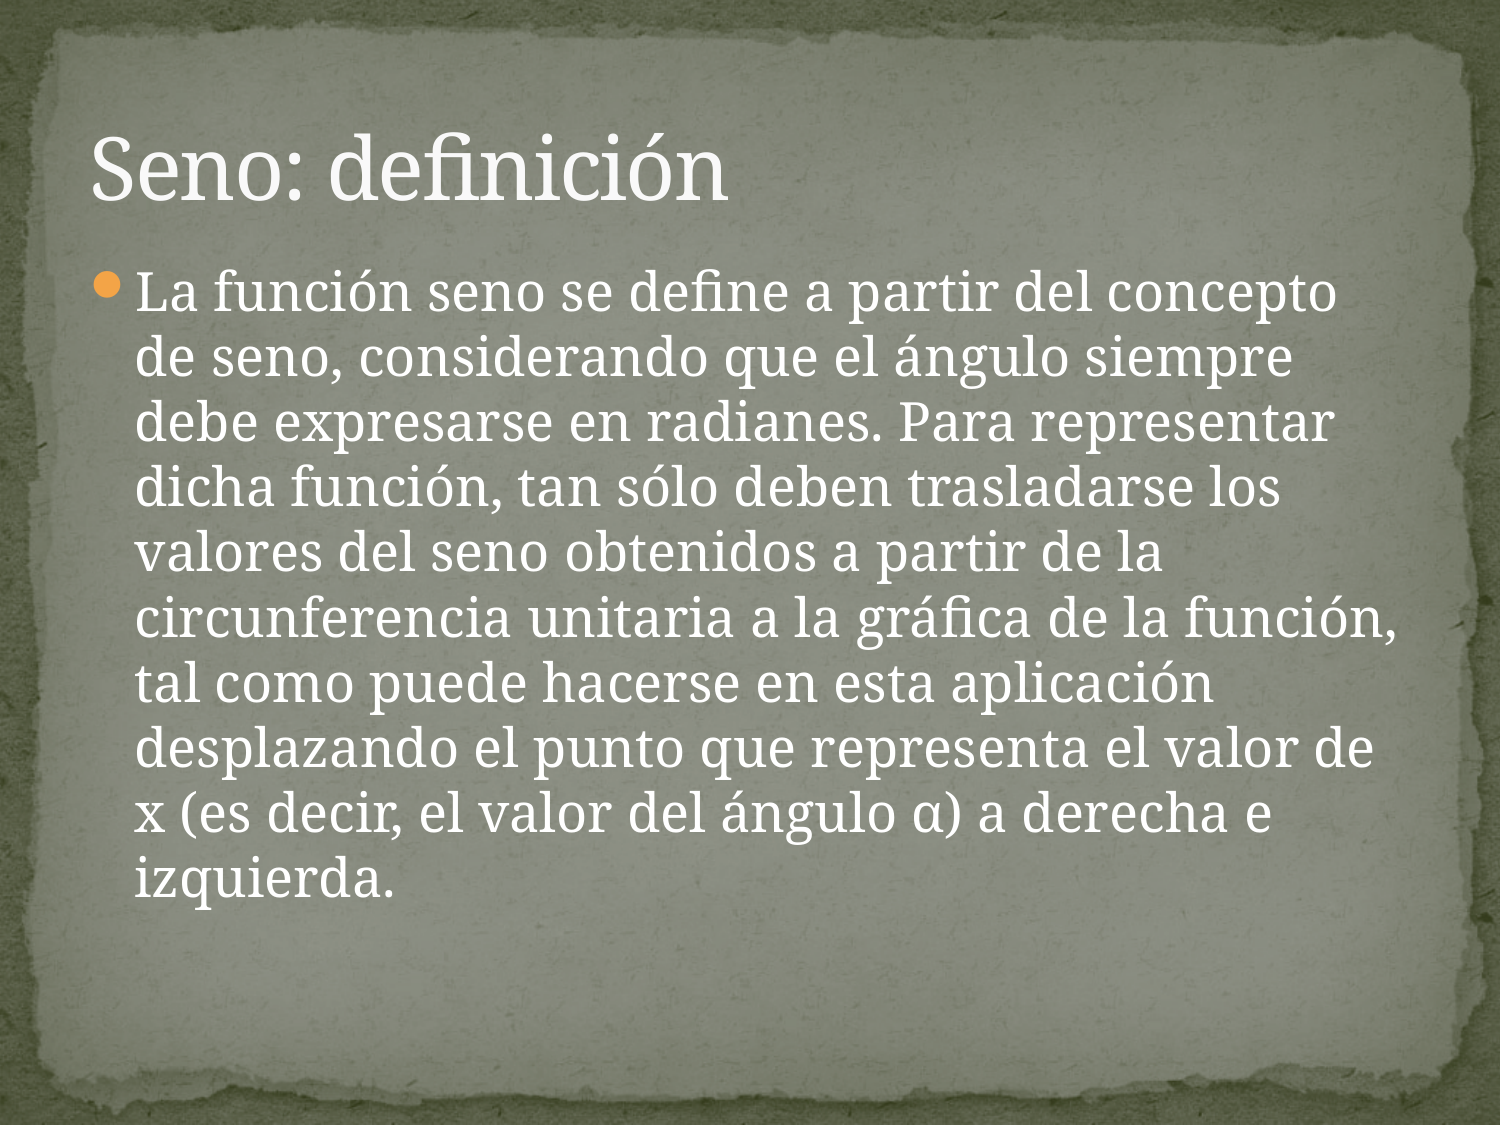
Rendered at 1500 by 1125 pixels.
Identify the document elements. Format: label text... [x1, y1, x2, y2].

title Seno: definición [74, 24, 1425, 225]
list La función seno se define a partir del concepto de seno, considerando que el ángulo siempre debe expresarse en radianes. Para representar dicha función, tan sólo deben trasladarse los valores del seno obtenidos a partir de la circunferencia unitaria a la gráfica de la función, tal como puede hacerse en esta aplicación desplazando el punto que representa el valor de x (es decir, el valor del ángulo α) a derecha e izquierda. [75, 249, 1425, 1000]
